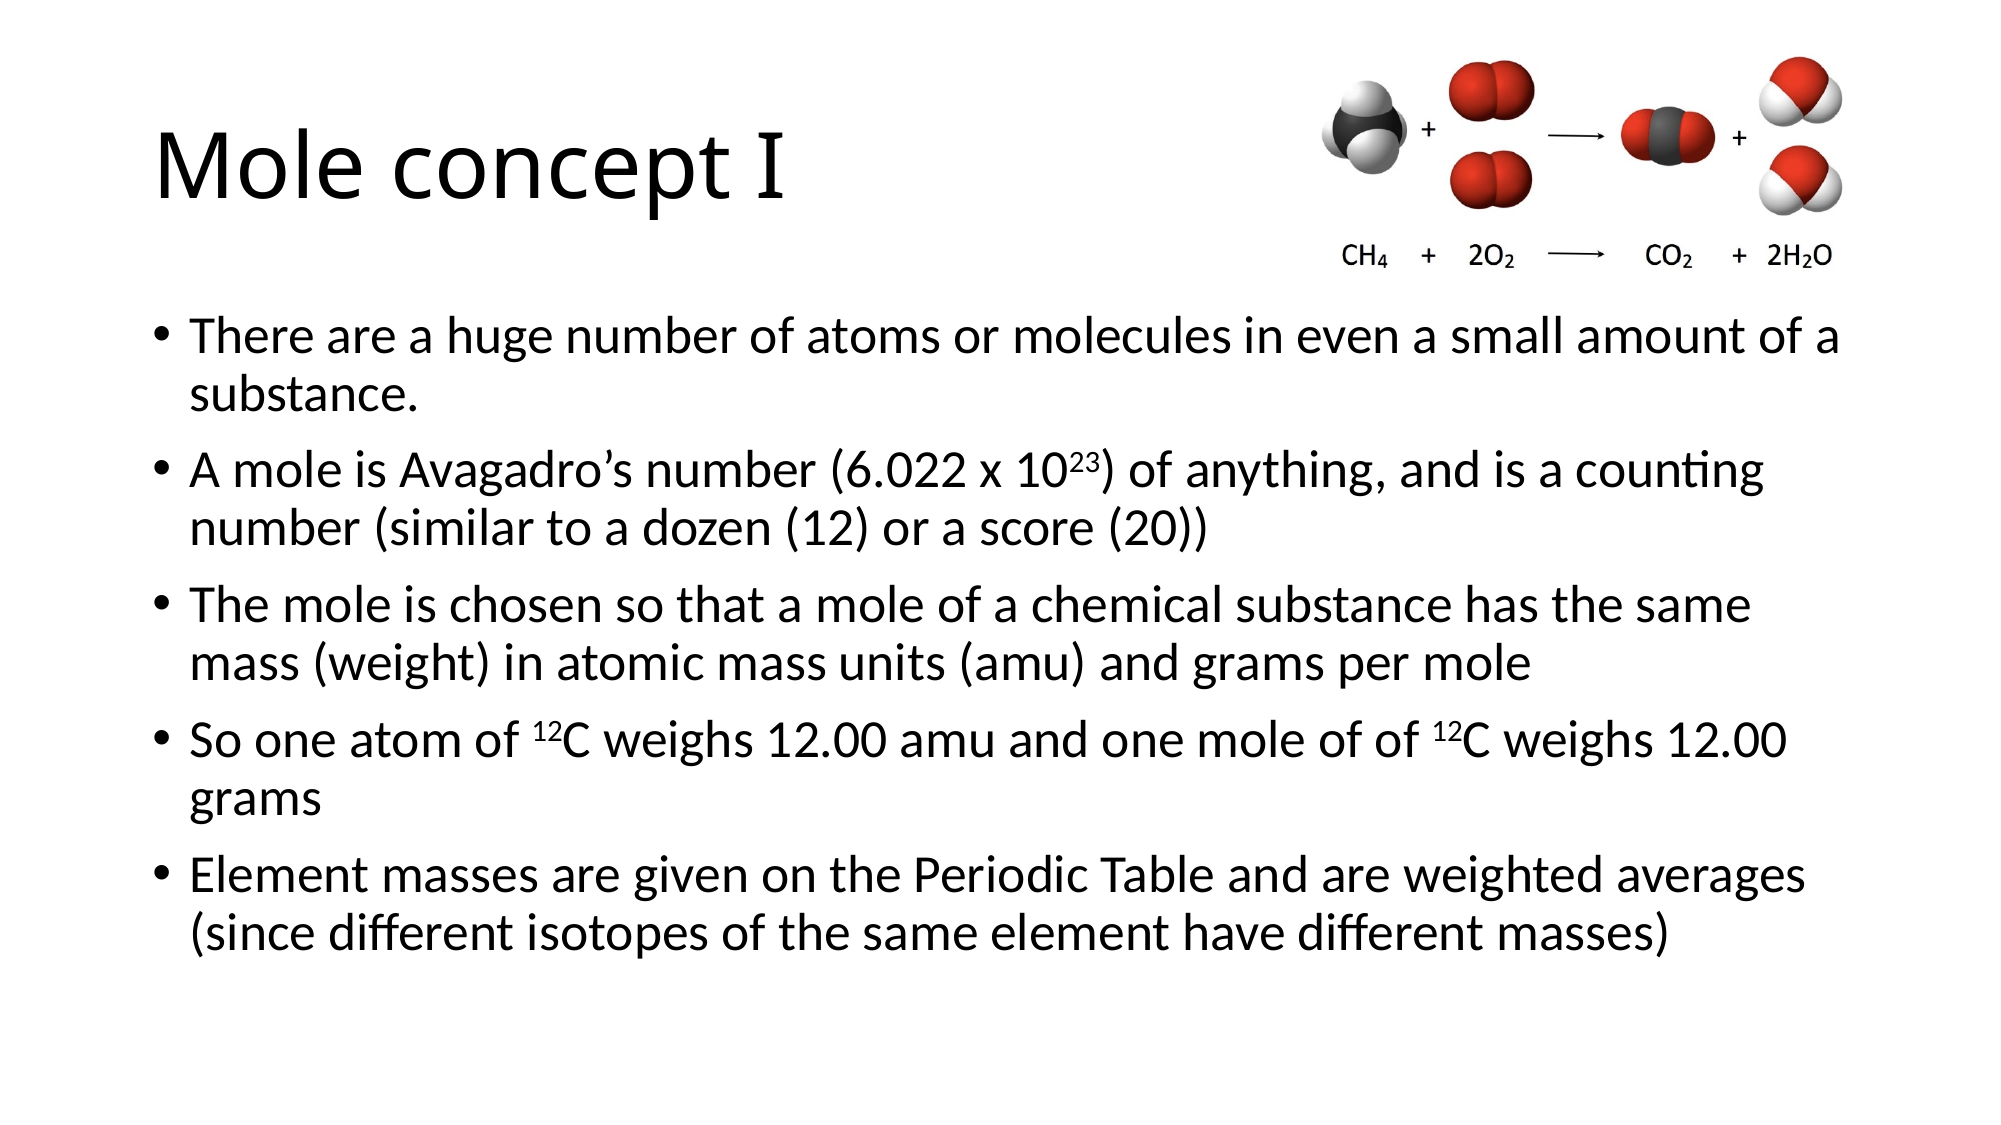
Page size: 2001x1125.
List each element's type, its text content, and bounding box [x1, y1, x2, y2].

title Mole concept I [137, 59, 1309, 278]
list There are a huge number of atoms or molecules in even a small amount of a substance. A mole is Avagadro’s number (6.022 x 1023) of anything, and is a counting number (similar to a dozen (12) or a score (20)) The mole is chosen so that a mole of a chemical substance has the same mass (weight) in atomic mass units (amu) and grams per mole So one atom of 12C weighs 12.00 amu and one mole of of 12C weighs 12.00 grams Element masses are given on the Periodic Table and are weighted averages (since different isotopes of the same element have different masses) [137, 299, 1863, 1014]
picture [1309, 41, 1863, 289]
